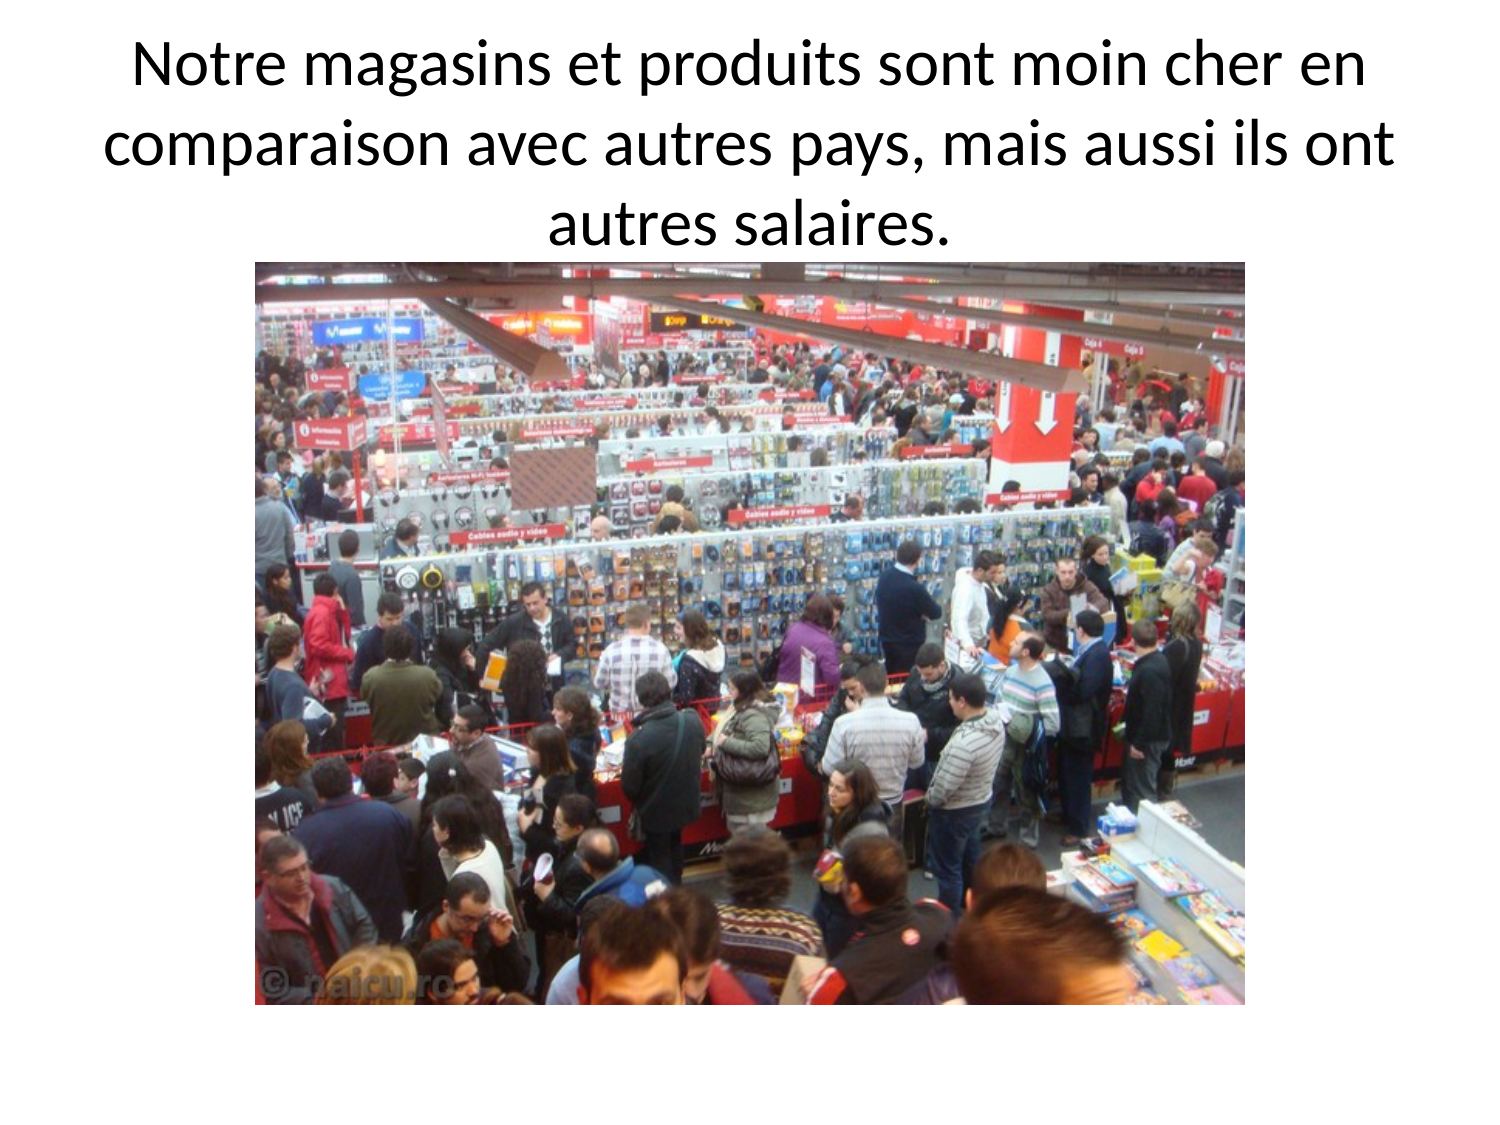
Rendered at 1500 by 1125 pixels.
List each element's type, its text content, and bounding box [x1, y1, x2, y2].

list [254, 262, 1246, 1006]
title Notre magasins et produits sont moin cher en comparaison avec autres pays, mais aussi ils ont autres salaires. [75, 45, 1425, 233]
